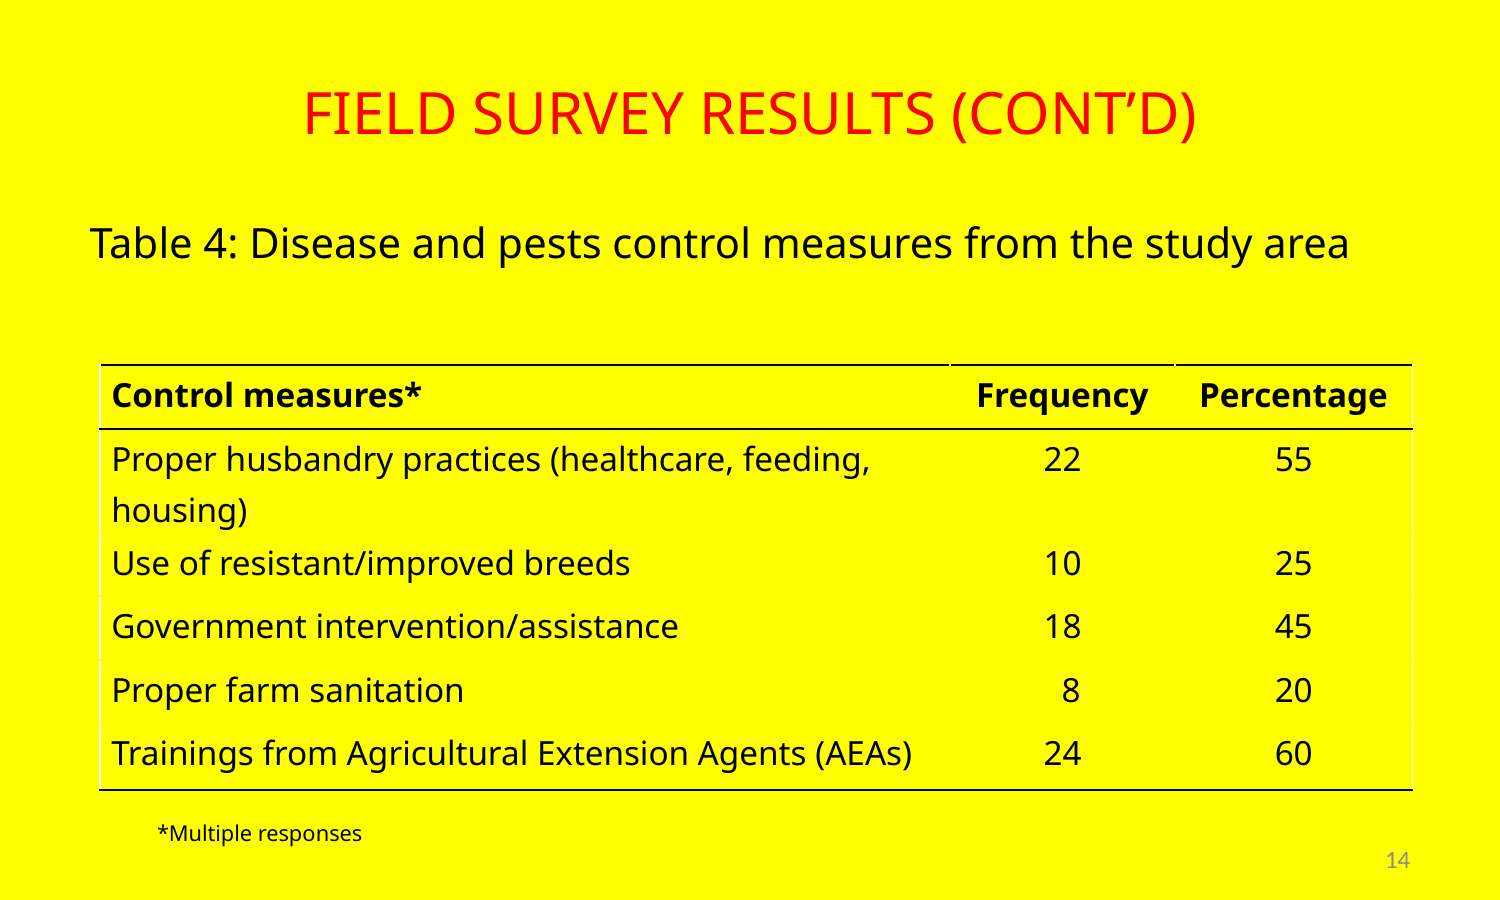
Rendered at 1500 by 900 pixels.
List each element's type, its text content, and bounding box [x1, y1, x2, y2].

table_cell Government intervention/assistance [101, 597, 949, 659]
table_cell 24 [951, 724, 1174, 789]
table_cell 8 [951, 661, 1174, 722]
table_cell Trainings from Agricultural Extension Agents (AEAs) [101, 724, 949, 789]
text_box *Multiple responses [142, 812, 378, 854]
slide_number 14 [1074, 834, 1425, 882]
table_cell Proper husbandry practices (healthcare, feeding, housing) [101, 430, 949, 532]
table_cell Proper farm sanitation [101, 661, 949, 722]
table_cell 55 [1176, 430, 1412, 532]
table_cell 60 [1176, 724, 1412, 789]
table_cell 25 [1176, 534, 1412, 595]
table_cell 10 [951, 534, 1174, 595]
table_cell 22 [951, 430, 1174, 532]
list Table 4: Disease and pests control measures from the study area [75, 210, 1425, 804]
table_header Percentage [1176, 366, 1412, 428]
table_header Frequency [951, 366, 1174, 428]
table_cell 45 [1176, 597, 1412, 659]
table_cell 20 [1176, 661, 1412, 722]
table_header Control measures* [101, 366, 949, 428]
title FIELD SURVEY RESULTS (CONT’D) [75, 36, 1425, 186]
table_cell 18 [951, 597, 1174, 659]
table_cell Use of resistant/improved breeds [101, 534, 949, 595]
